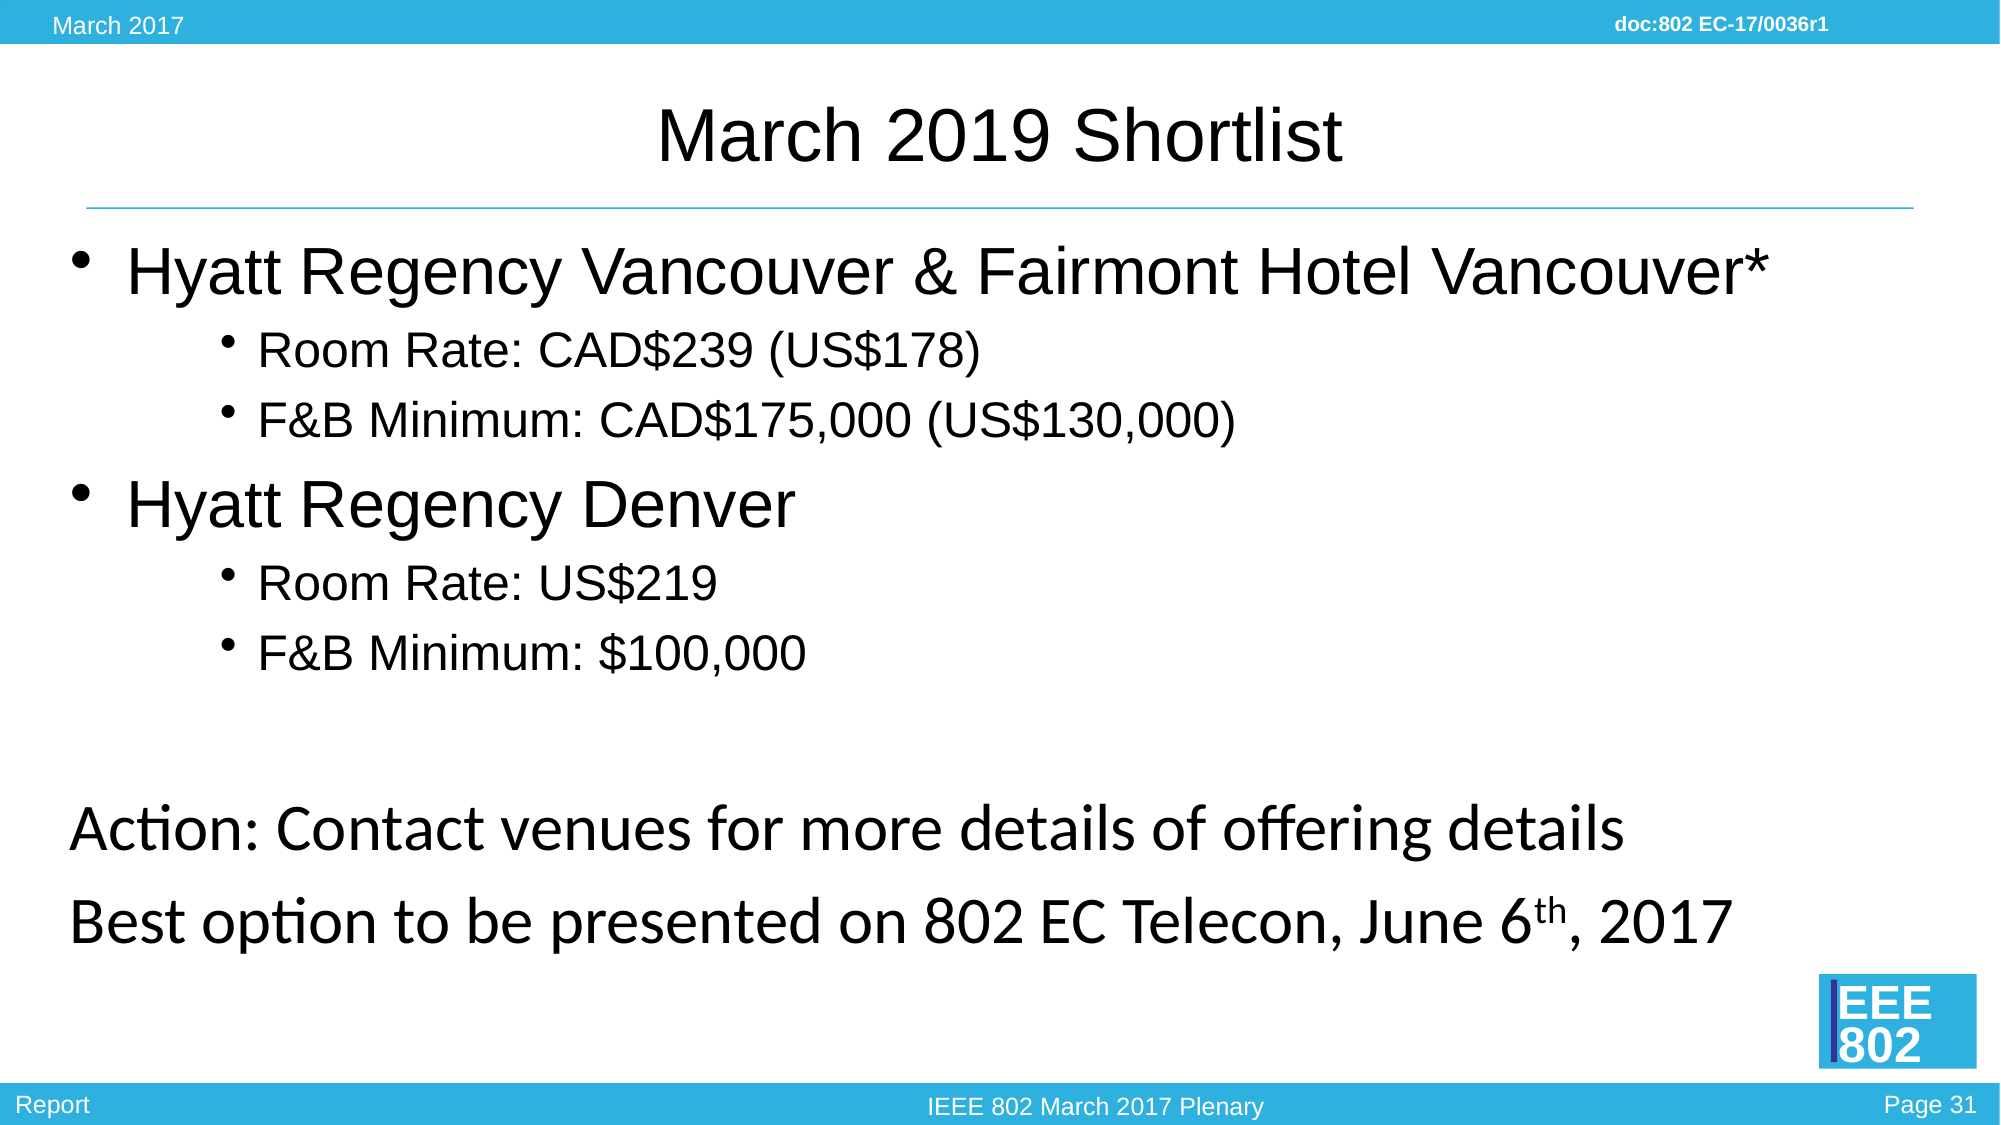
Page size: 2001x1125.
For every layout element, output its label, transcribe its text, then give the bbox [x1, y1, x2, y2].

title March 2019 Shortlist [99, 66, 1900, 197]
list Hyatt Regency Vancouver & Fairmont Hotel Vancouver* Room Rate: CAD$239 (US$178) F&B Minimum: CAD$175,000 (US$130,000) Hyatt Regency Denver Room Rate: US$219 F&B Minimum: $100,000 Action: Contact venues for more details of offering details Best option to be presented on 802 EC Telecon, June 6th, 2017 [54, 220, 1855, 963]
